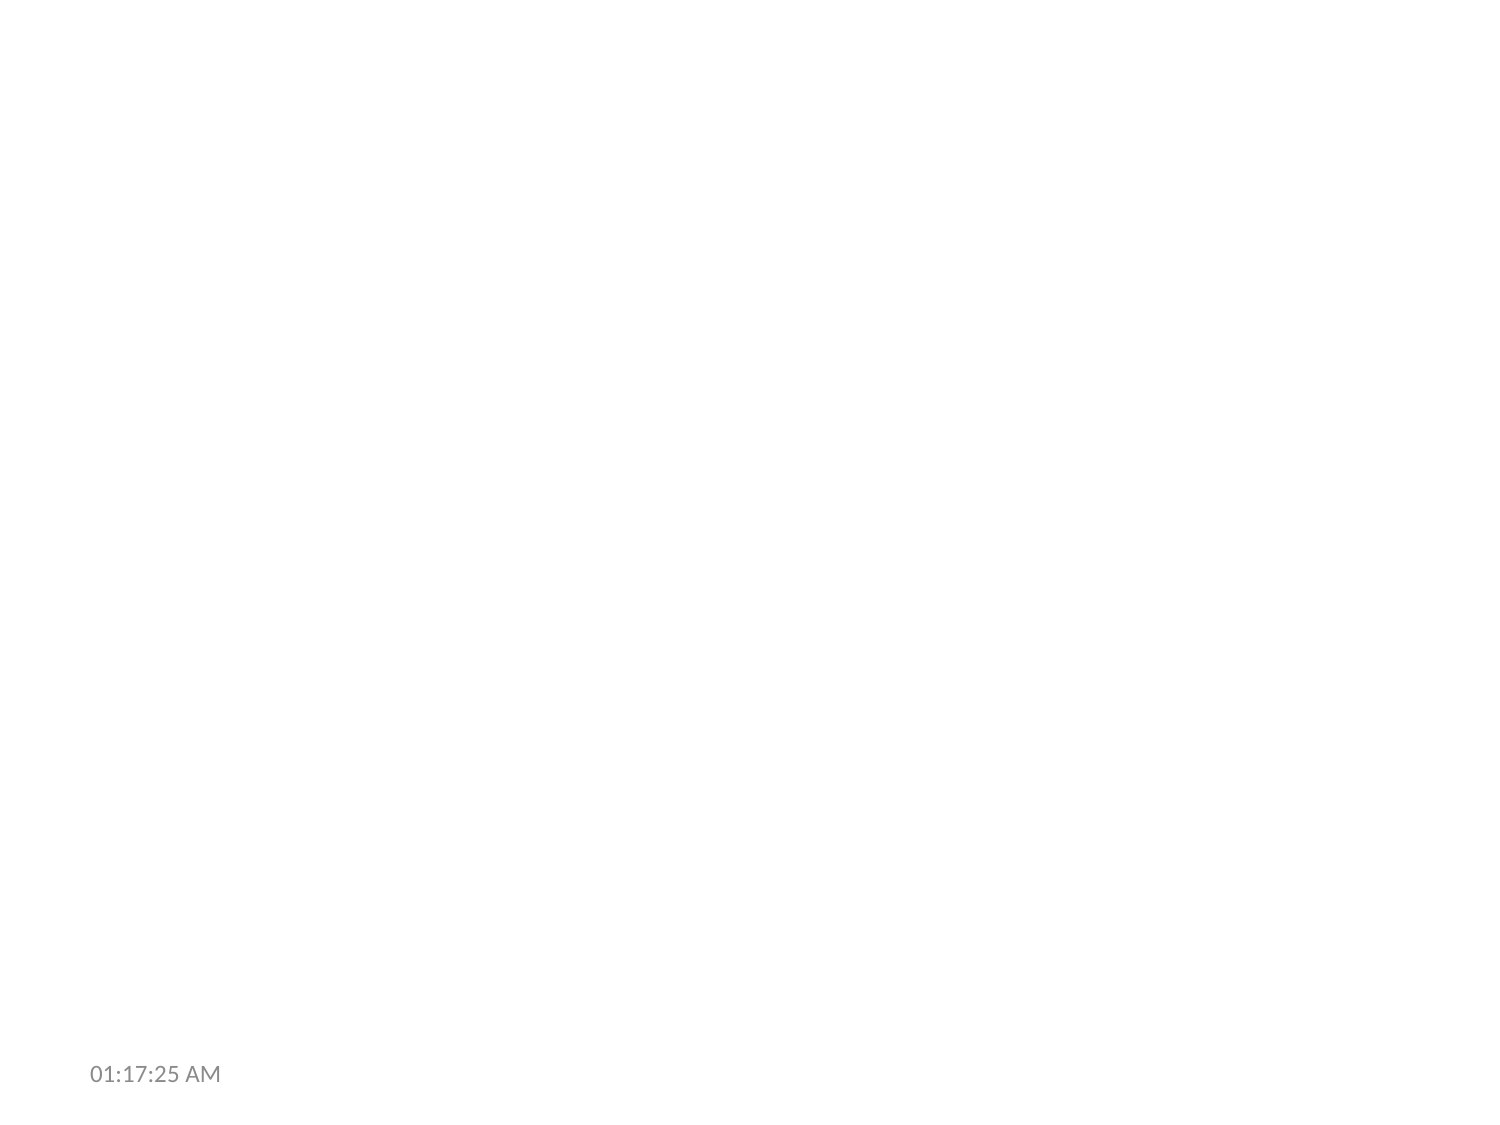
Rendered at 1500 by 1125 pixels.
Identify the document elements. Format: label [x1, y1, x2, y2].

slide_number [75, 1042, 425, 1103]
